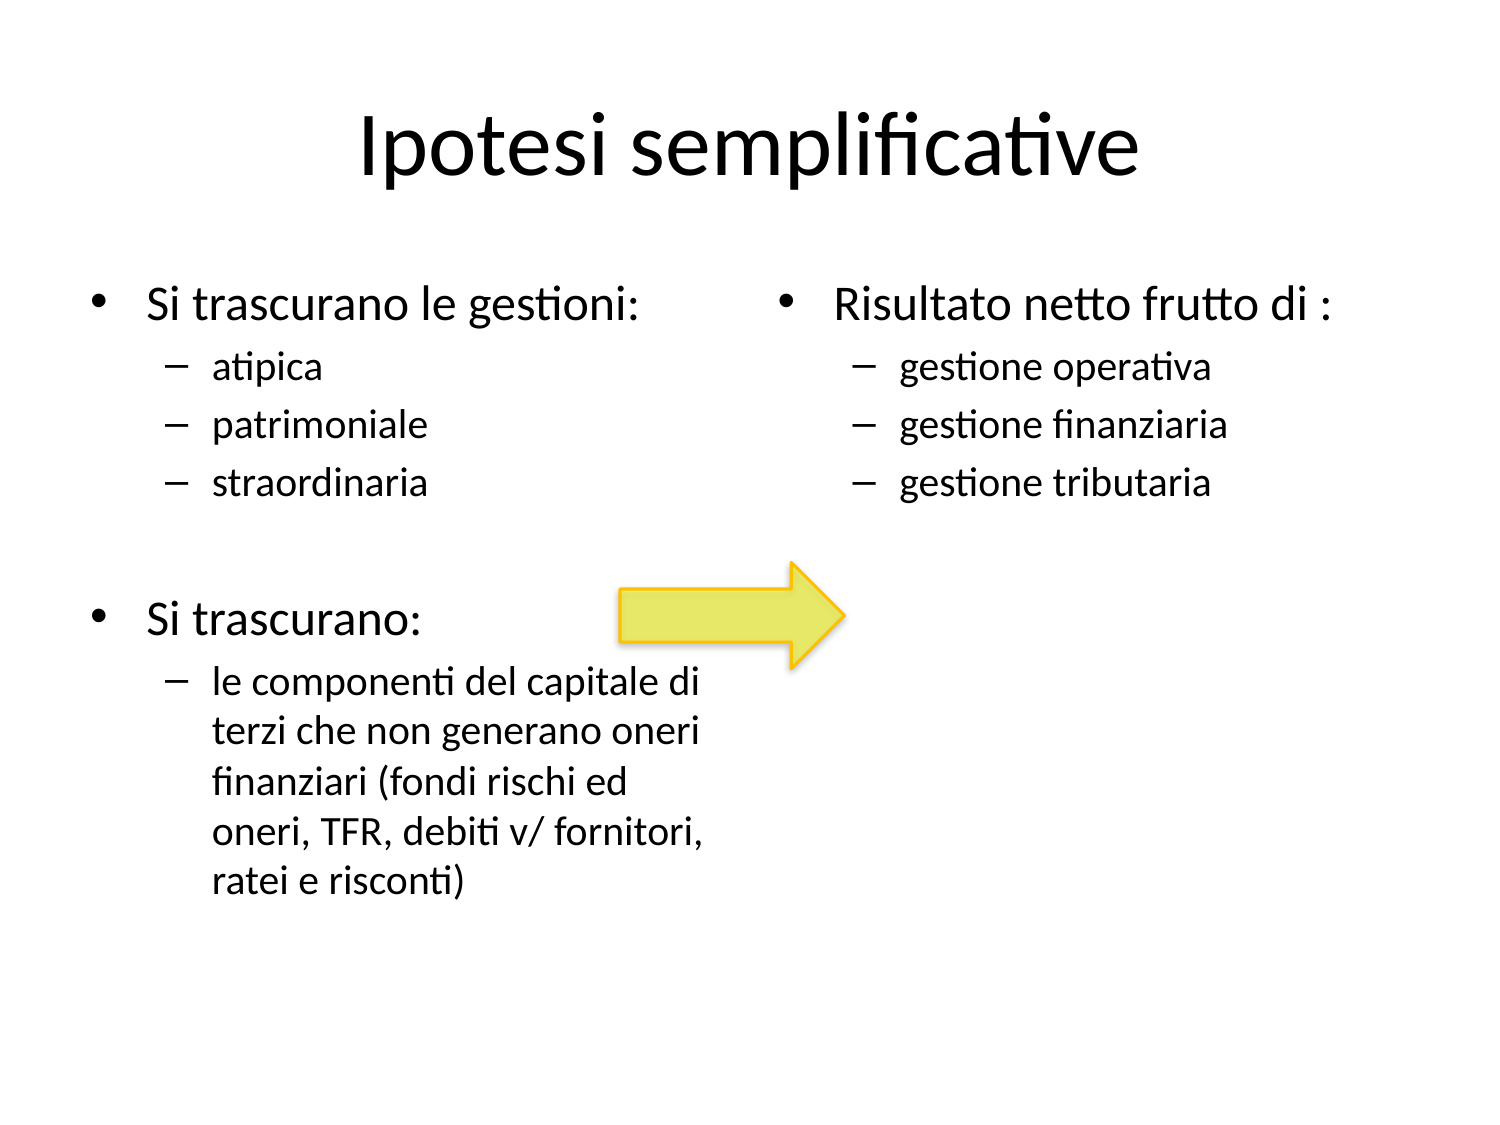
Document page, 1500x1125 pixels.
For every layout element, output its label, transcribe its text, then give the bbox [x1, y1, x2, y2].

list Si trascurano le gestioni: atipica patrimoniale straordinaria Si trascurano: le componenti del capitale di terzi che non generano oneri finanziari (fondi rischi ed oneri, TFR, debiti v/ fornitori, ratei e risconti) [75, 262, 738, 1005]
title Ipotesi semplificative [75, 45, 1425, 233]
text_box [619, 561, 845, 670]
